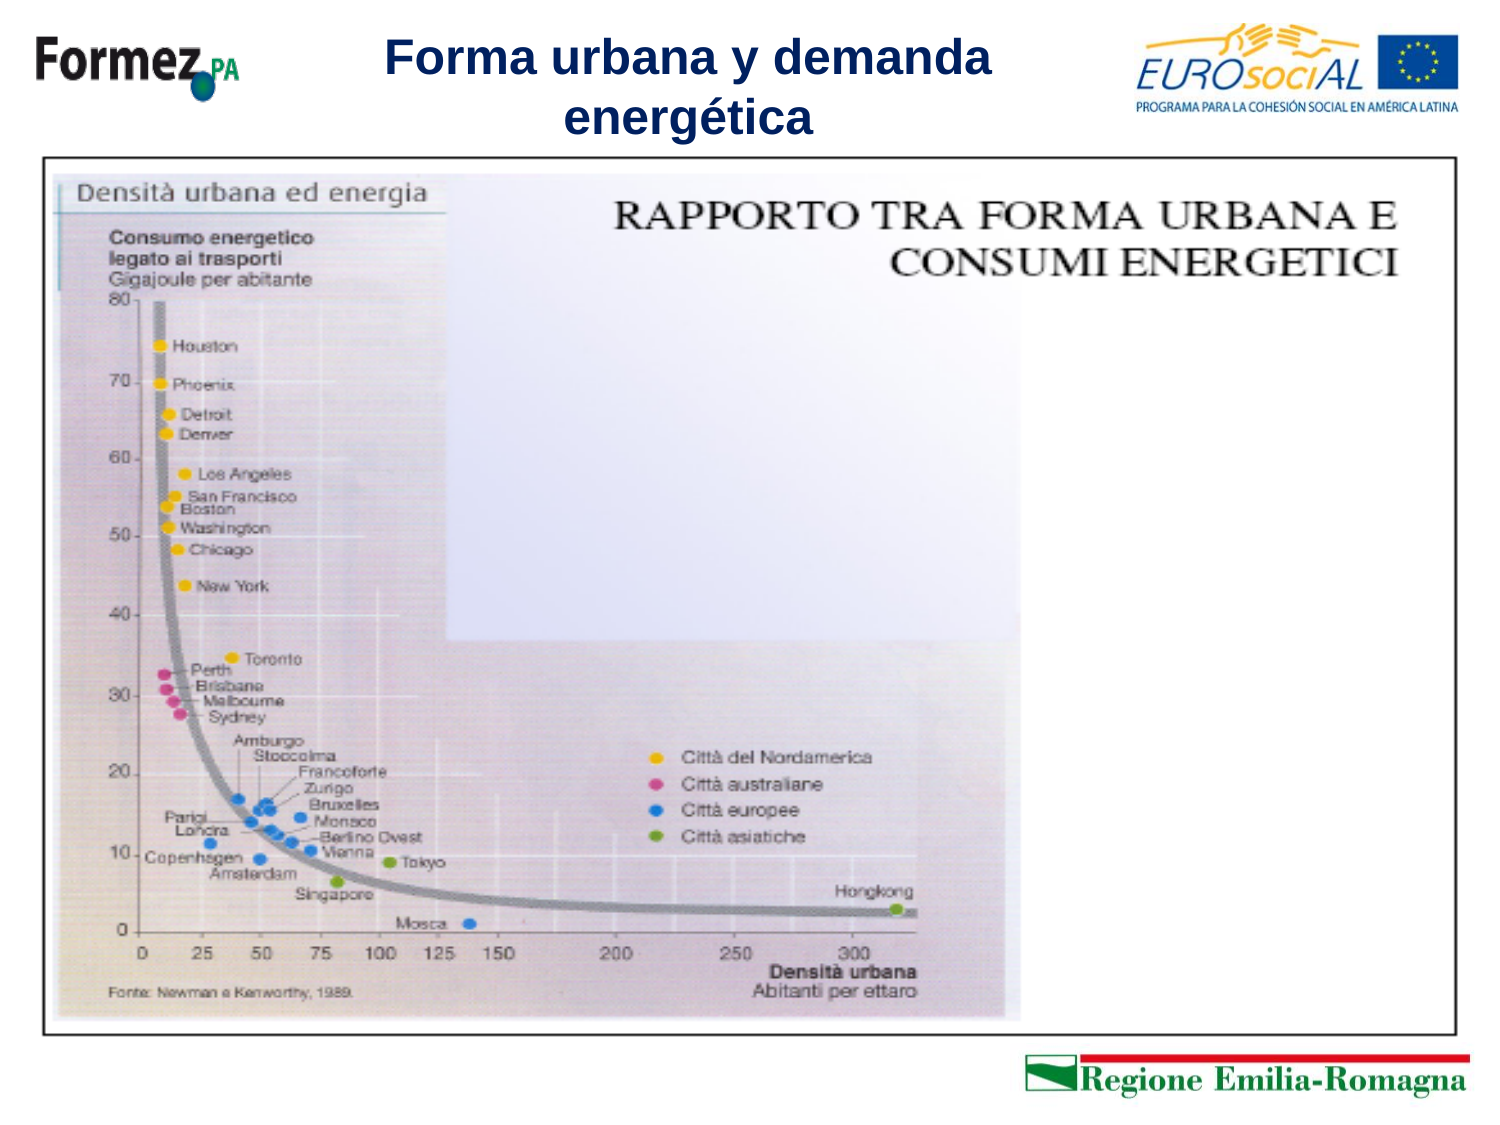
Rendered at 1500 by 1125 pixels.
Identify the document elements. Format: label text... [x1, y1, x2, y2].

picture [32, 153, 1483, 1113]
picture [1134, 23, 1460, 113]
picture [32, 26, 241, 105]
text_box Forma urbana y demanda energética [274, 17, 1102, 152]
